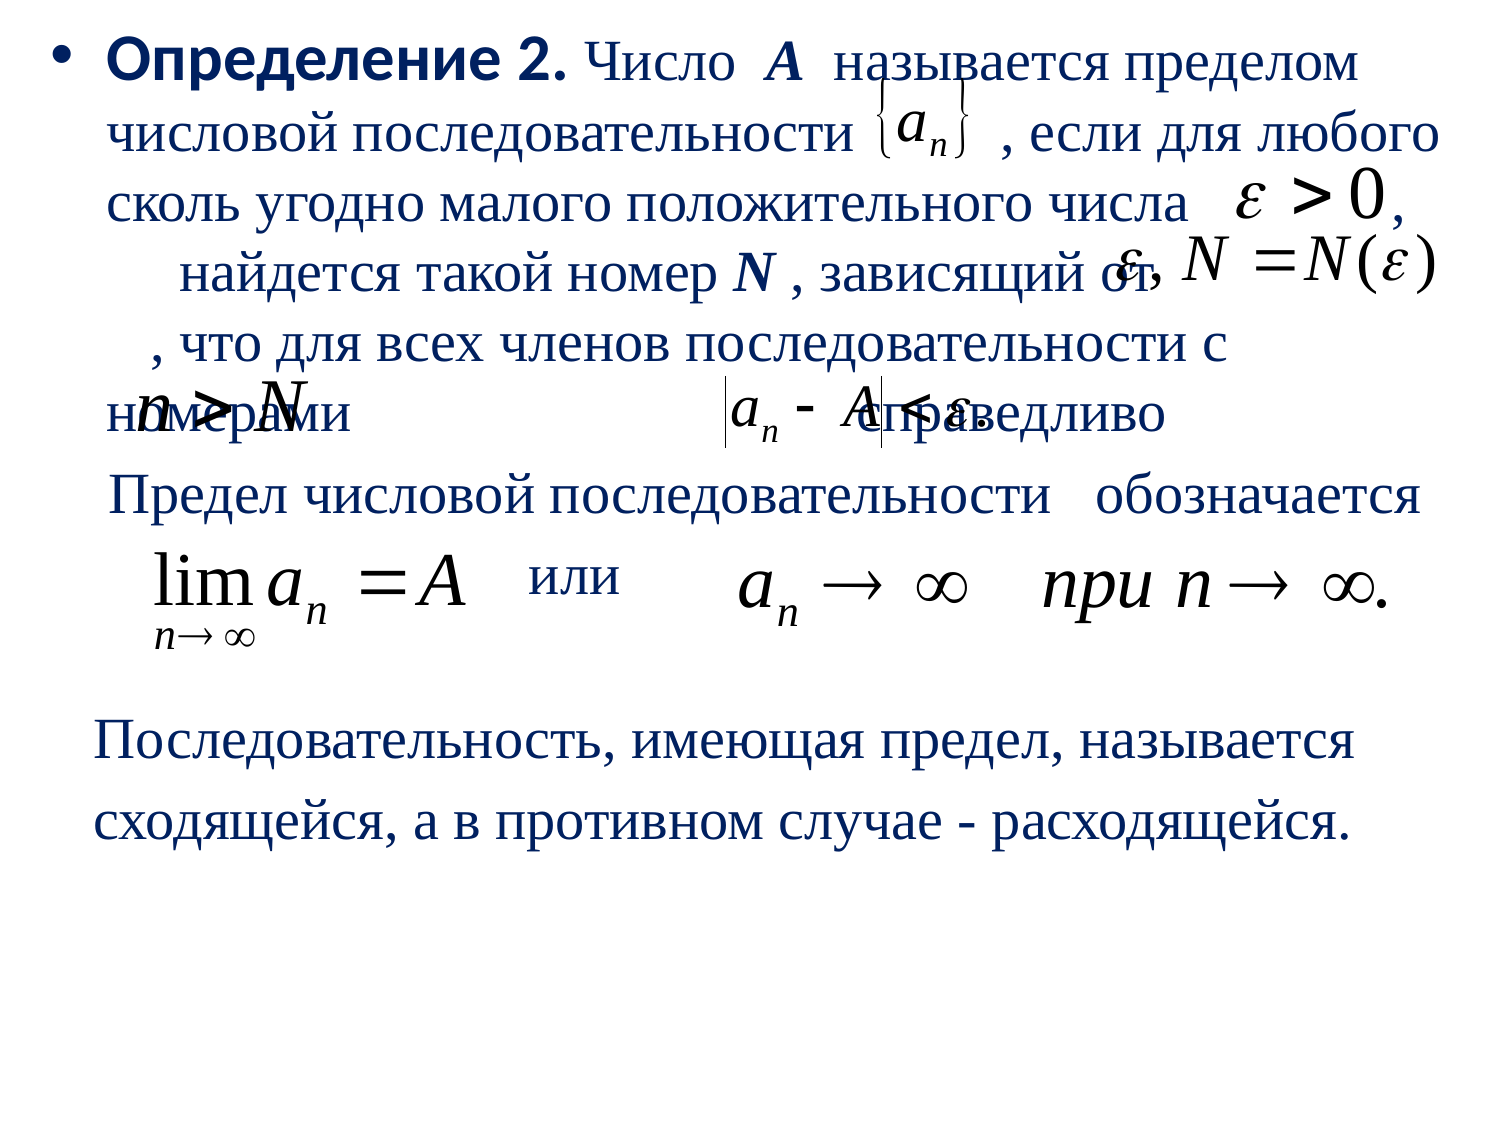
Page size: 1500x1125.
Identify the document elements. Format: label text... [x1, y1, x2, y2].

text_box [123, 361, 327, 451]
list Определение 2. Число A называется пределом числовой последовательности , если для любого сколь угодно малого положительного числа , найдется такой номер N , зависящий от , что для всех членов последовательности с номерами справедливо Предел числовой последовательности обозначается или Последовательность, имеющая предел, называется сходящейся, а в противном случае - расходящейся. [35, 551, 1465, 993]
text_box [714, 361, 997, 463]
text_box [725, 531, 1398, 646]
list Определение 2. Число A называется пределом числовой последовательности , если для любого сколь угодно малого положительного числа , найдется такой номер N , зависящий от , что для всех членов последовательности с номерами справедливо Предел числовой последовательности обозначается или Последовательность, имеющая предел, называется сходящейся, а в противном случае - расходящейся. [35, 5, 1465, 550]
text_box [1222, 148, 1400, 218]
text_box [1104, 219, 1448, 309]
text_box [141, 529, 478, 669]
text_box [867, 77, 985, 173]
